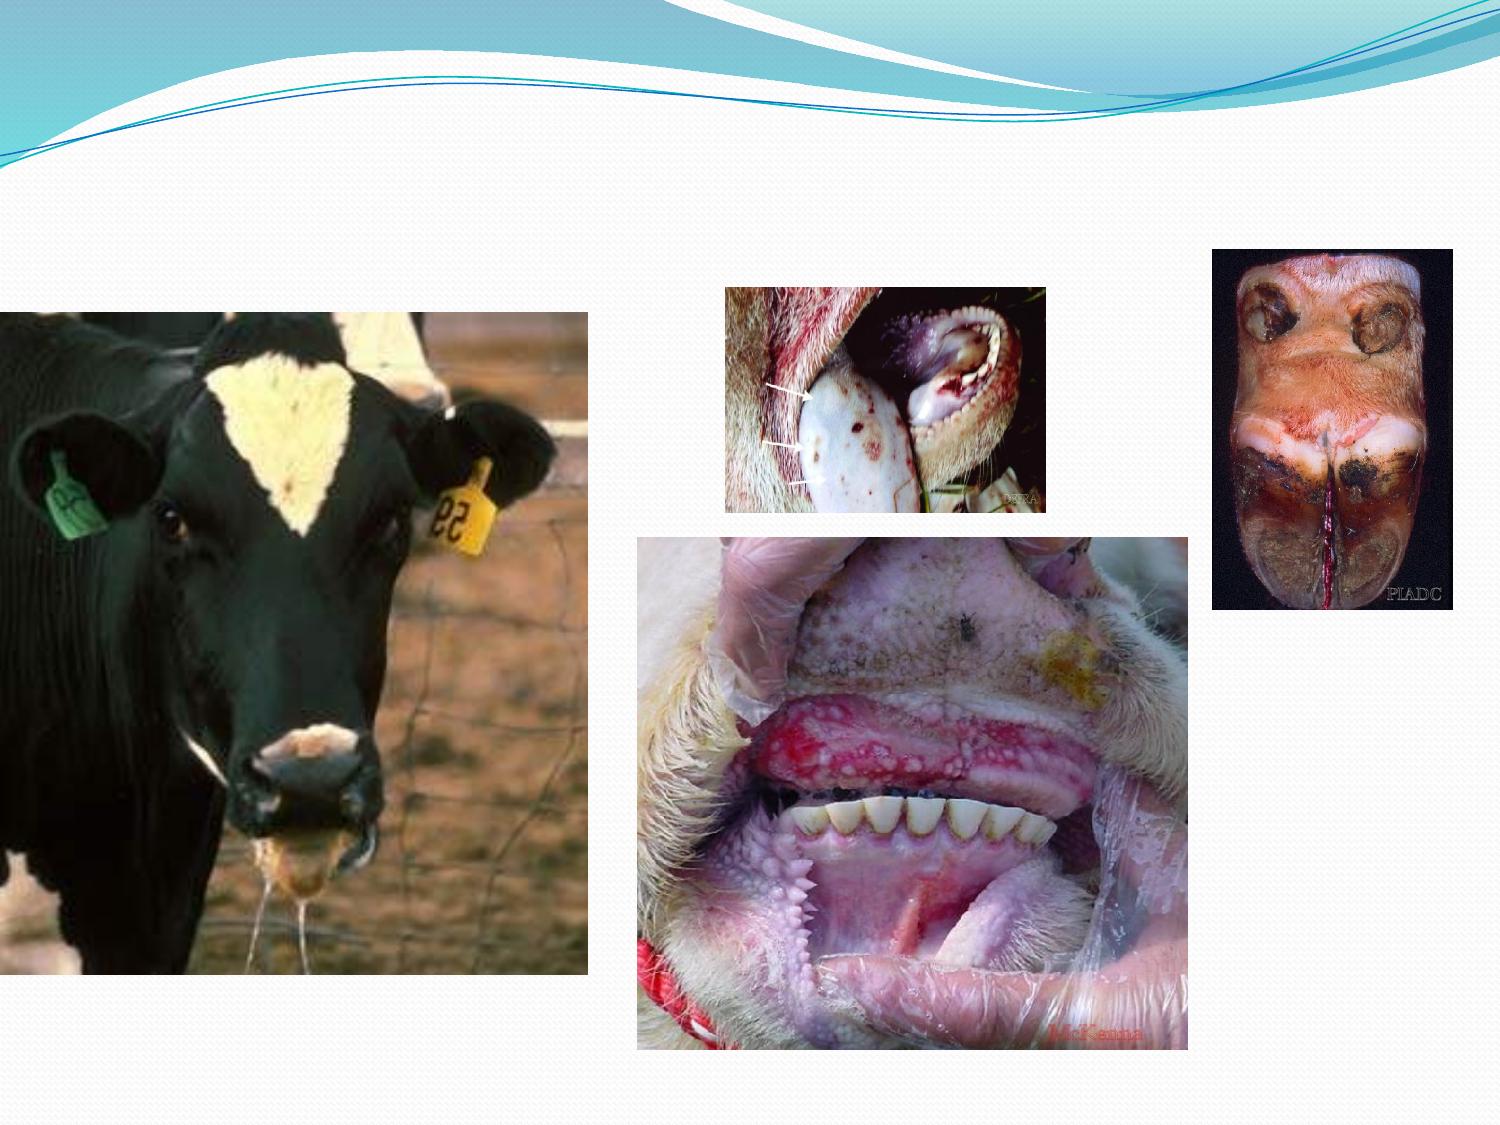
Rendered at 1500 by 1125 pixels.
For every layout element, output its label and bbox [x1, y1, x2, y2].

picture [0, 312, 588, 976]
picture [637, 537, 1188, 1051]
list [1212, 249, 1453, 611]
picture [724, 287, 1046, 513]
